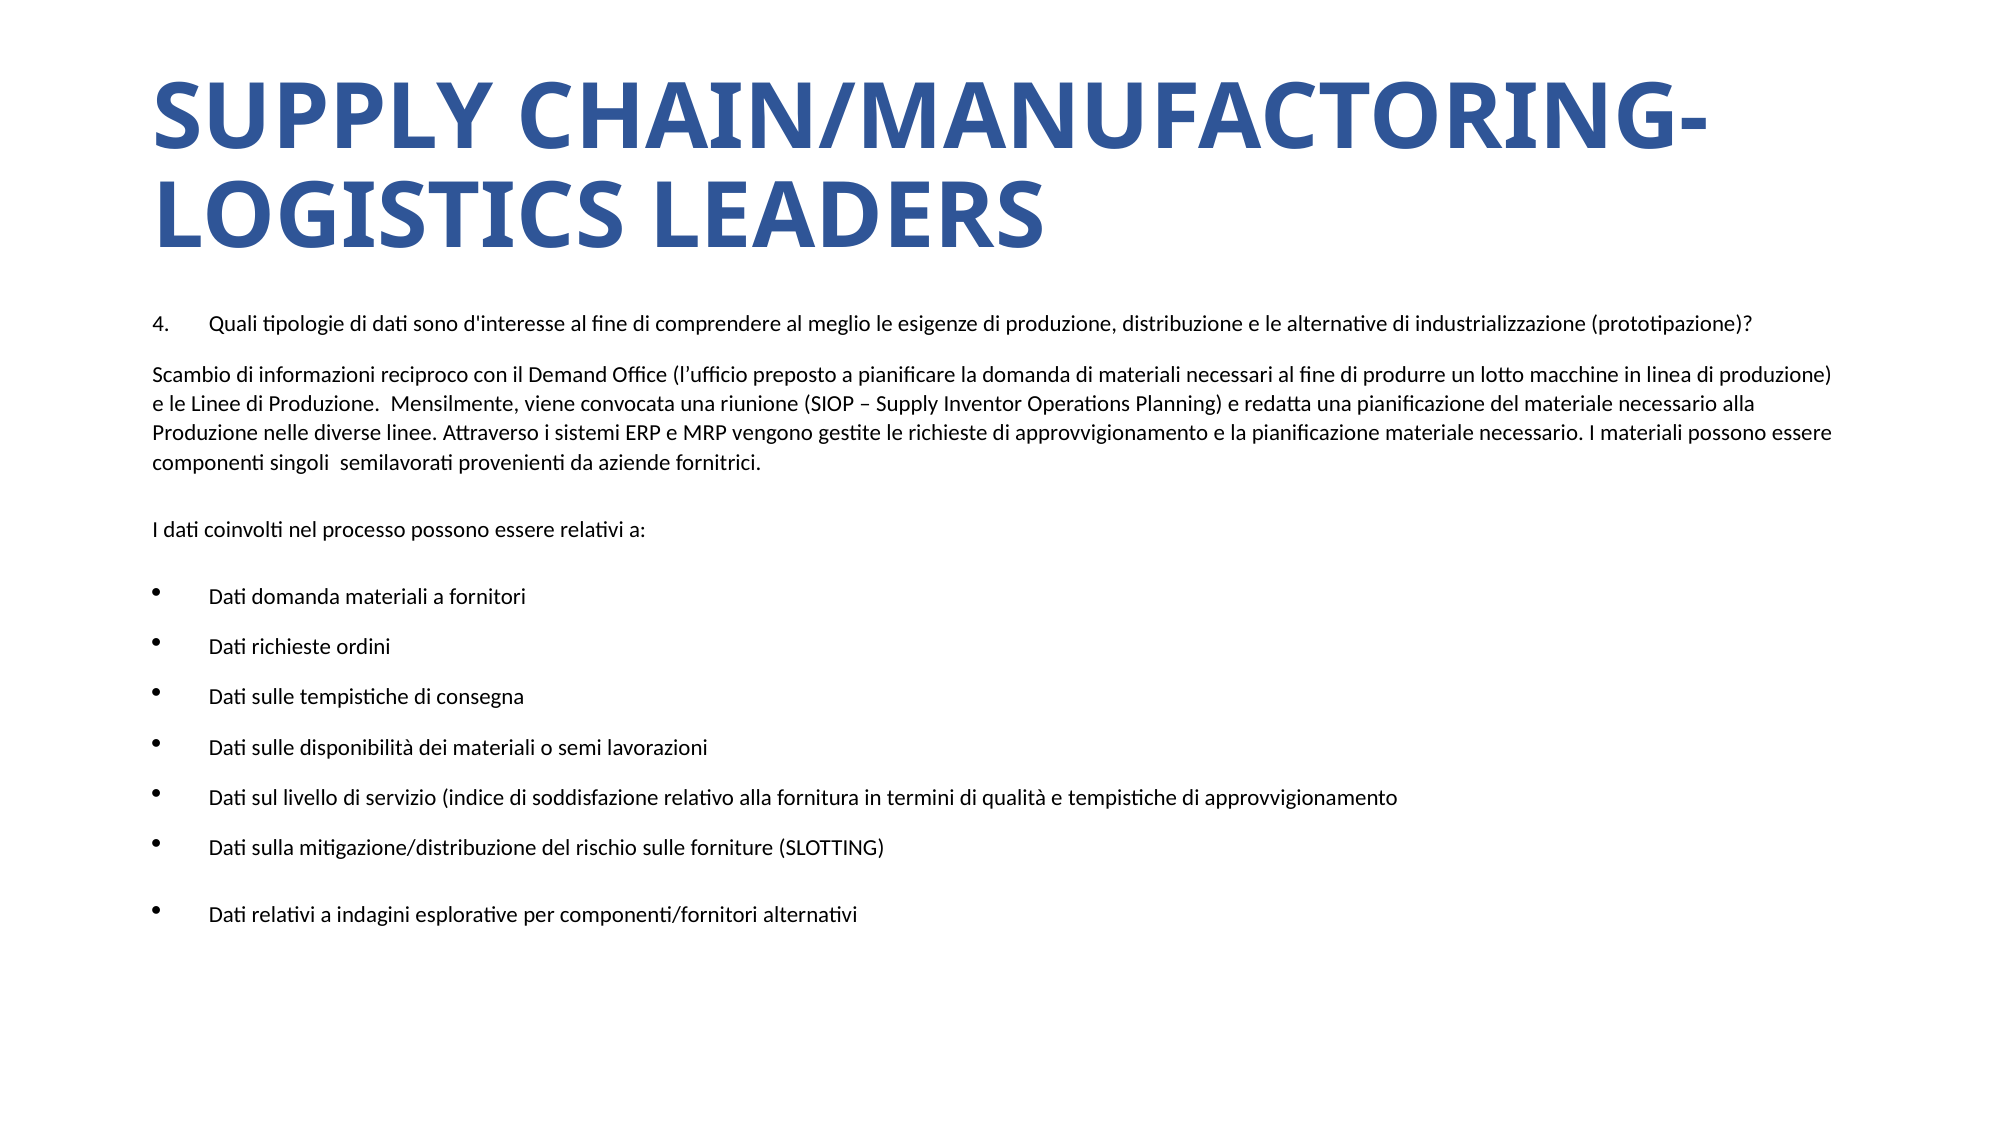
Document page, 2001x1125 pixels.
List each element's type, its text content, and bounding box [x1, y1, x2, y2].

title SUPPLY CHAIN/MANUFACTORING-LOGISTICS LEADERS [137, 59, 1863, 278]
list Quali tipologie di dati sono d'interesse al fine di comprendere al meglio le esigenze di produzione, distribuzione e le alternative di industrializzazione (prototipazione)? Scambio di informazioni reciproco con il Demand Office (l’ufficio preposto a pianificare la domanda di materiali necessari al fine di produrre un lotto macchine in linea di produzione) e le Linee di Produzione. Mensilmente, viene convocata una riunione (SIOP – Supply Inventor Operations Planning) e redatta una pianificazione del materiale necessario alla Produzione nelle diverse linee. Attraverso i sistemi ERP e MRP vengono gestite le richieste di approvvigionamento e la pianificazione materiale necessario. I materiali possono essere componenti singoli semilavorati provenienti da aziende fornitrici. I dati coinvolti nel processo possono essere relativi a: Dati domanda materiali a fornitori Dati richieste ordini Dati sulle tempistiche di consegna Dati sulle disponibilità dei materiali o semi lavorazioni Dati sul livello di servizio (indice di soddisfazione relativo alla fornitura in termini di qualità e tempistiche di approvvigionamento Dati sulla mitigazione/distribuzione del rischio sulle forniture (SLOTTING) Dati relativi a indagini esplorative per componenti/fornitori alternativi [137, 299, 1863, 1014]
